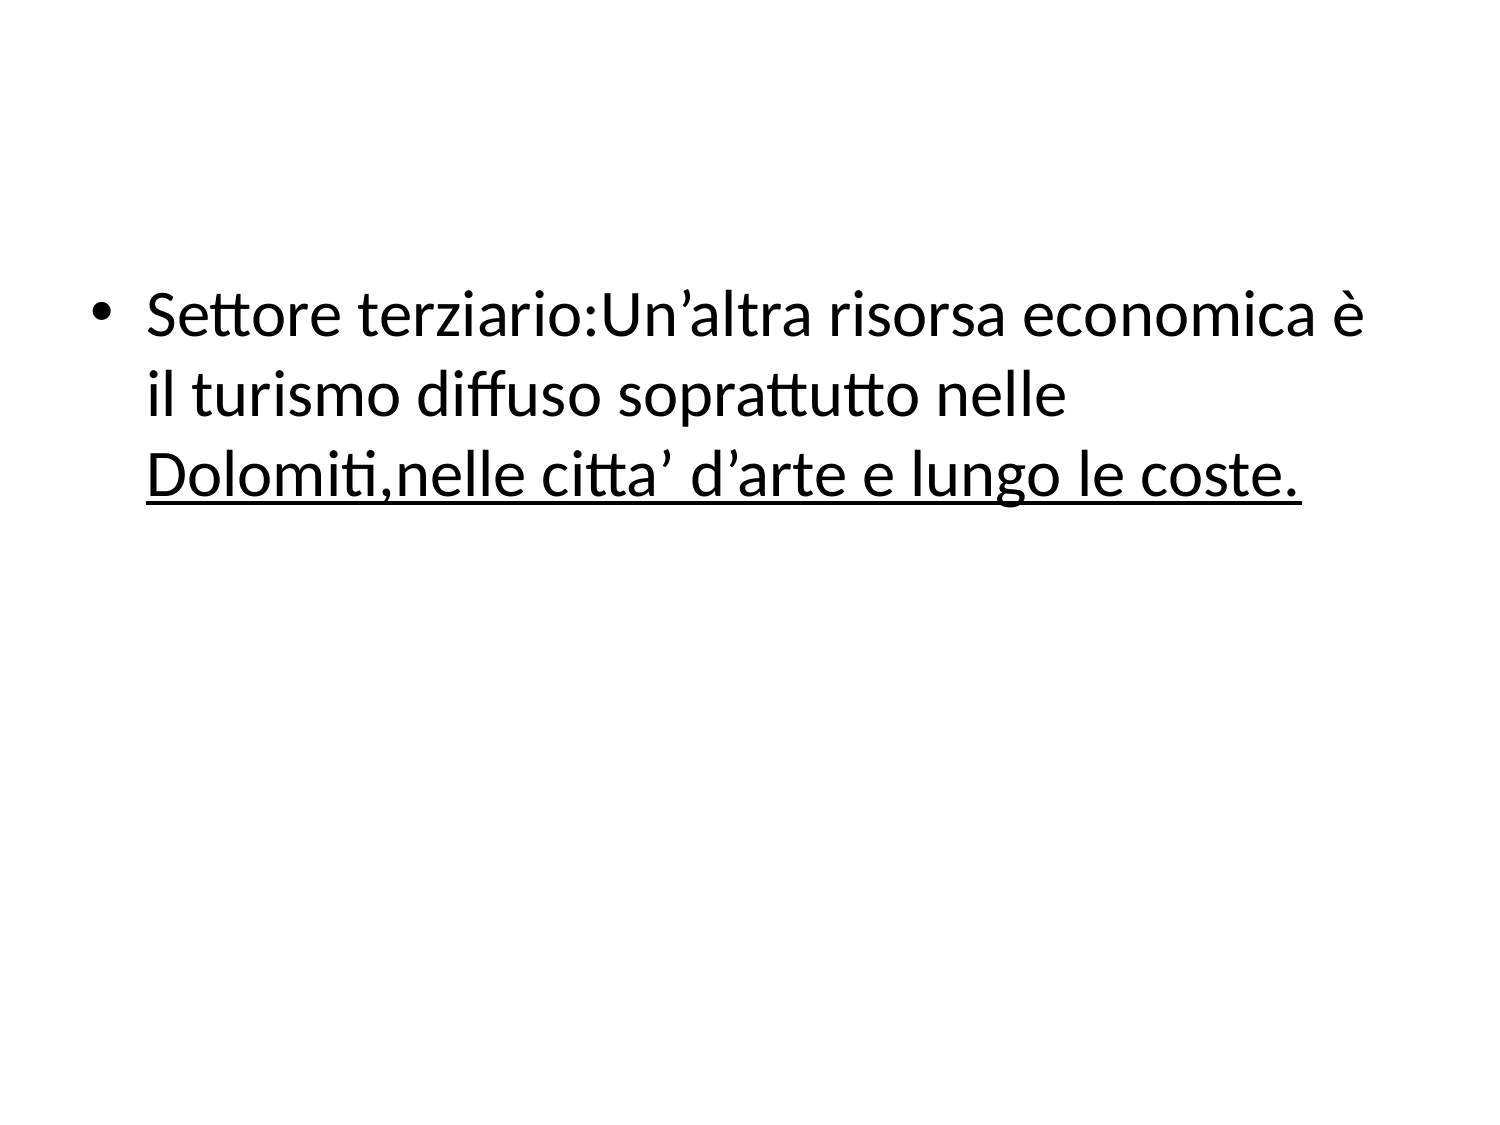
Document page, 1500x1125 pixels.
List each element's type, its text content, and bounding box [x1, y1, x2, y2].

list Settore terziario:Un’altra risorsa economica è il turismo diffuso soprattutto nelle Dolomiti,nelle citta’ d’arte e lungo le coste. [75, 262, 1425, 1005]
